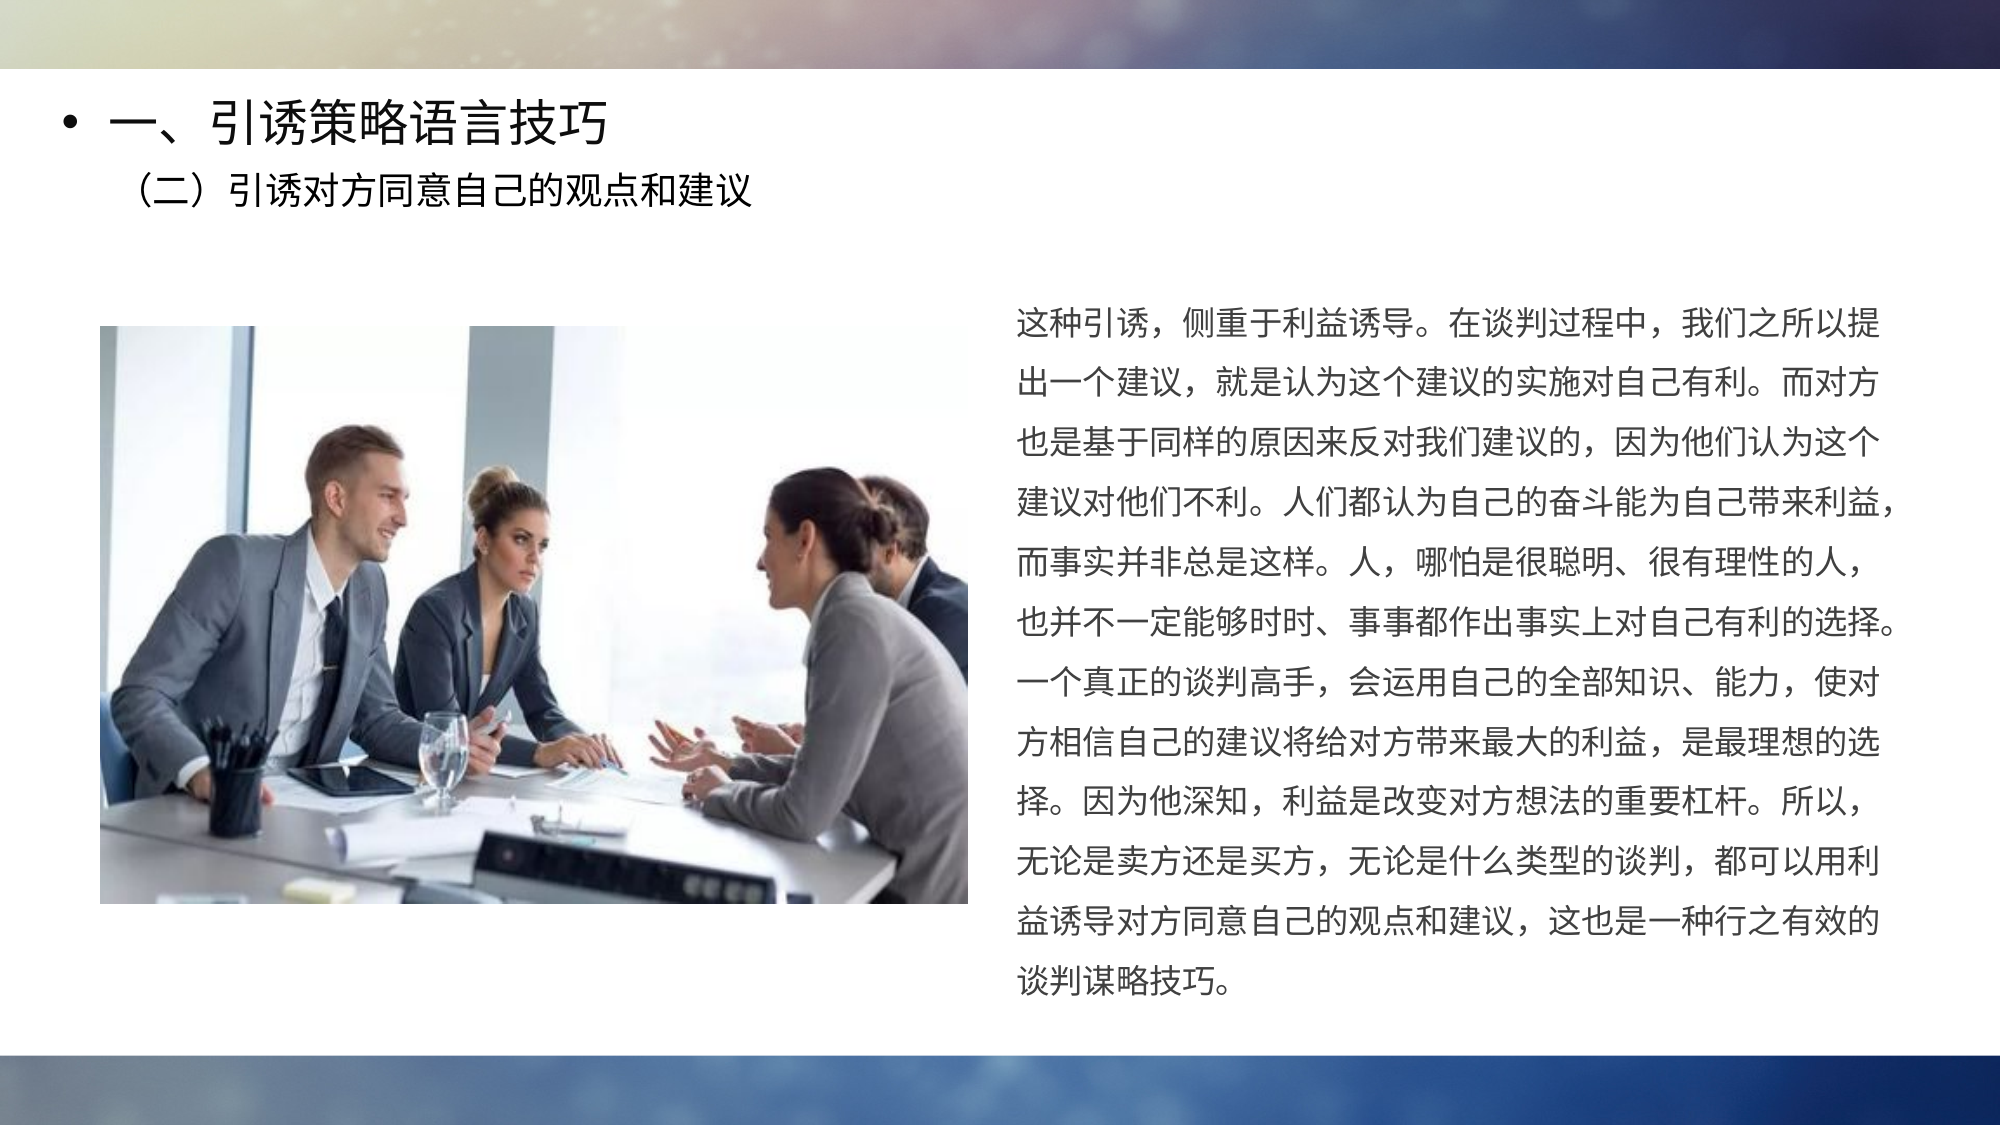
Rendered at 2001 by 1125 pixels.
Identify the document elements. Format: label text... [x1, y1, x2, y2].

picture [0, 1056, 2000, 1125]
text_box 一、引诱策略语言技巧 [46, 84, 689, 160]
picture [100, 326, 968, 904]
text_box 这种引诱，侧重于利益诱导。在谈判过程中，我们之所以提出一个建议，就是认为这个建议的实施对自己有利。而对方也是基于同样的原因来反对我们建议的，因为他们认为这个建议对他们不利。人们都认为自己的奋斗能为自己带来利益，而事实并非总是这样。人，哪怕是很聪明、很有理性的人，也并不一定能够时时、事事都作出事实上对自己有利的选择。一个真正的谈判高手，会运用自己的全部知识、能力，使对方相信自己的建议将给对方带来最大的利益，是最理想的选择。因为他深知，利益是改变对方想法的重要杠杆。所以，无论是卖方还是买方，无论是什么类型的谈判，都可以用利益诱导对方同意自己的观点和建议，这也是一种行之有效的谈判谋略技巧。 [1001, 274, 1907, 1008]
picture [0, 0, 2000, 69]
text_box （二）引诱对方同意自己的观点和建议 [100, 159, 768, 220]
